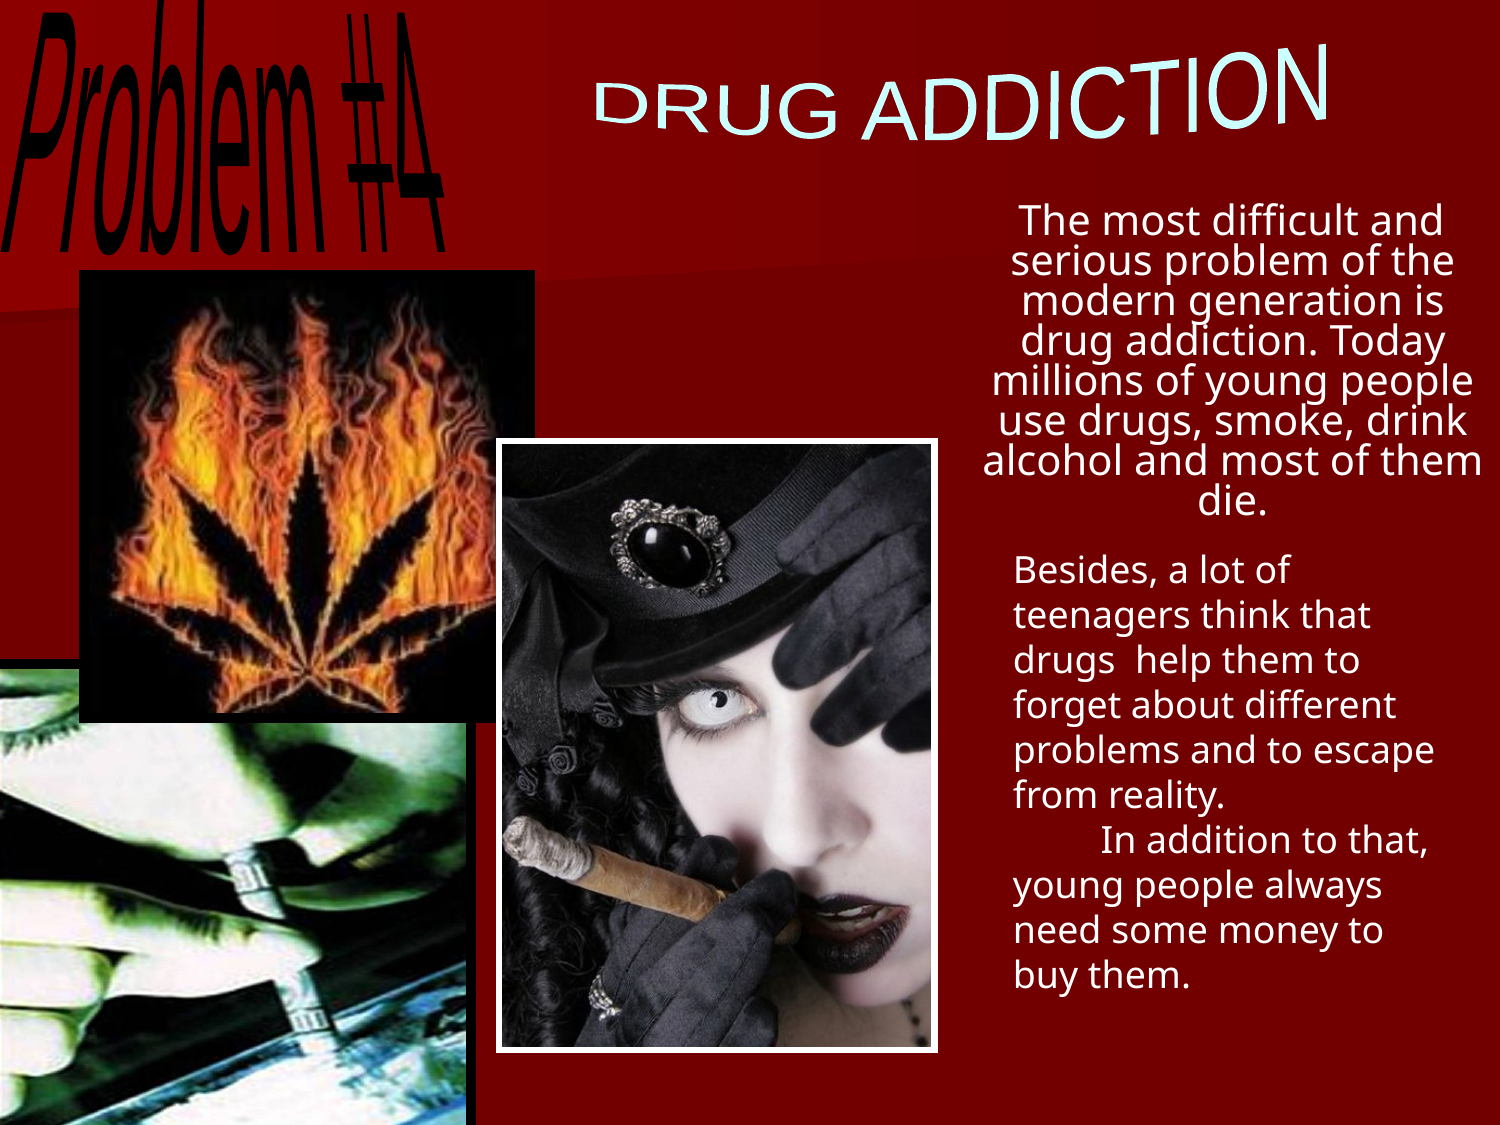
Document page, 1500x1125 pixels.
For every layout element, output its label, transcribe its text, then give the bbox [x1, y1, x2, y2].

list The most difficult and serious problem of the modern generation is drug addiction. Today millions of young people use drugs, smoke, drink alcohol and most of them die. [909, 196, 1500, 516]
picture [0, 278, 932, 1125]
text_box Besides, a lot of teenagers think that drugs help them to forget about different problems and to escape from reality. In addition to that, young people always need some money to buy them. [998, 538, 1465, 1004]
